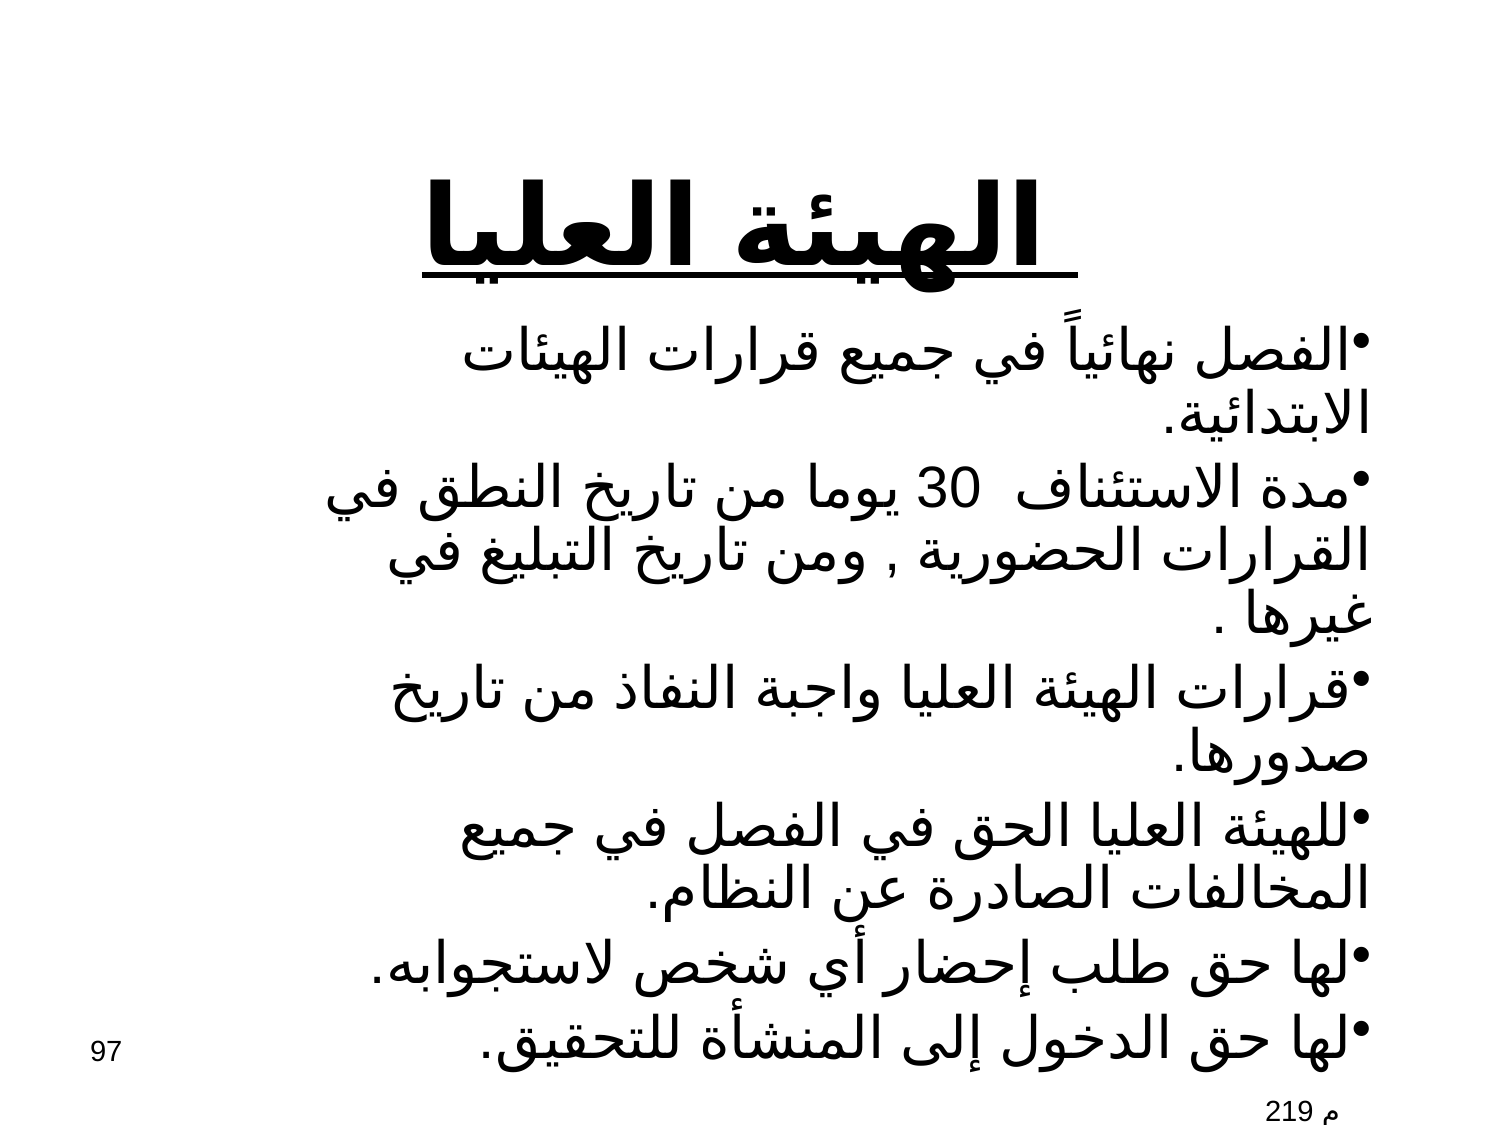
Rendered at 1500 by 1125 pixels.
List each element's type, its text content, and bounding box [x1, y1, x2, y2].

slide_number 97 [74, 1024, 426, 1103]
subtitle الفصل نهائياً في جميع قرارات الهيئات الابتدائية. مدة الاستئناف 30 يوما من تاريخ النطق في القرارات الحضورية , ومن تاريخ التبليغ في غيرها . قرارات الهيئة العليا واجبة النفاذ من تاريخ صدورها. للهيئة العليا الحق في الفصل في جميع المخالفات الصادرة عن النظام. لها حق طلب إحضار أي شخص لاستجوابه. لها حق الدخول إلى المنشأة للتحقيق. م 219 [237, 312, 1388, 951]
title الهيئة العليا [112, 99, 1388, 342]
